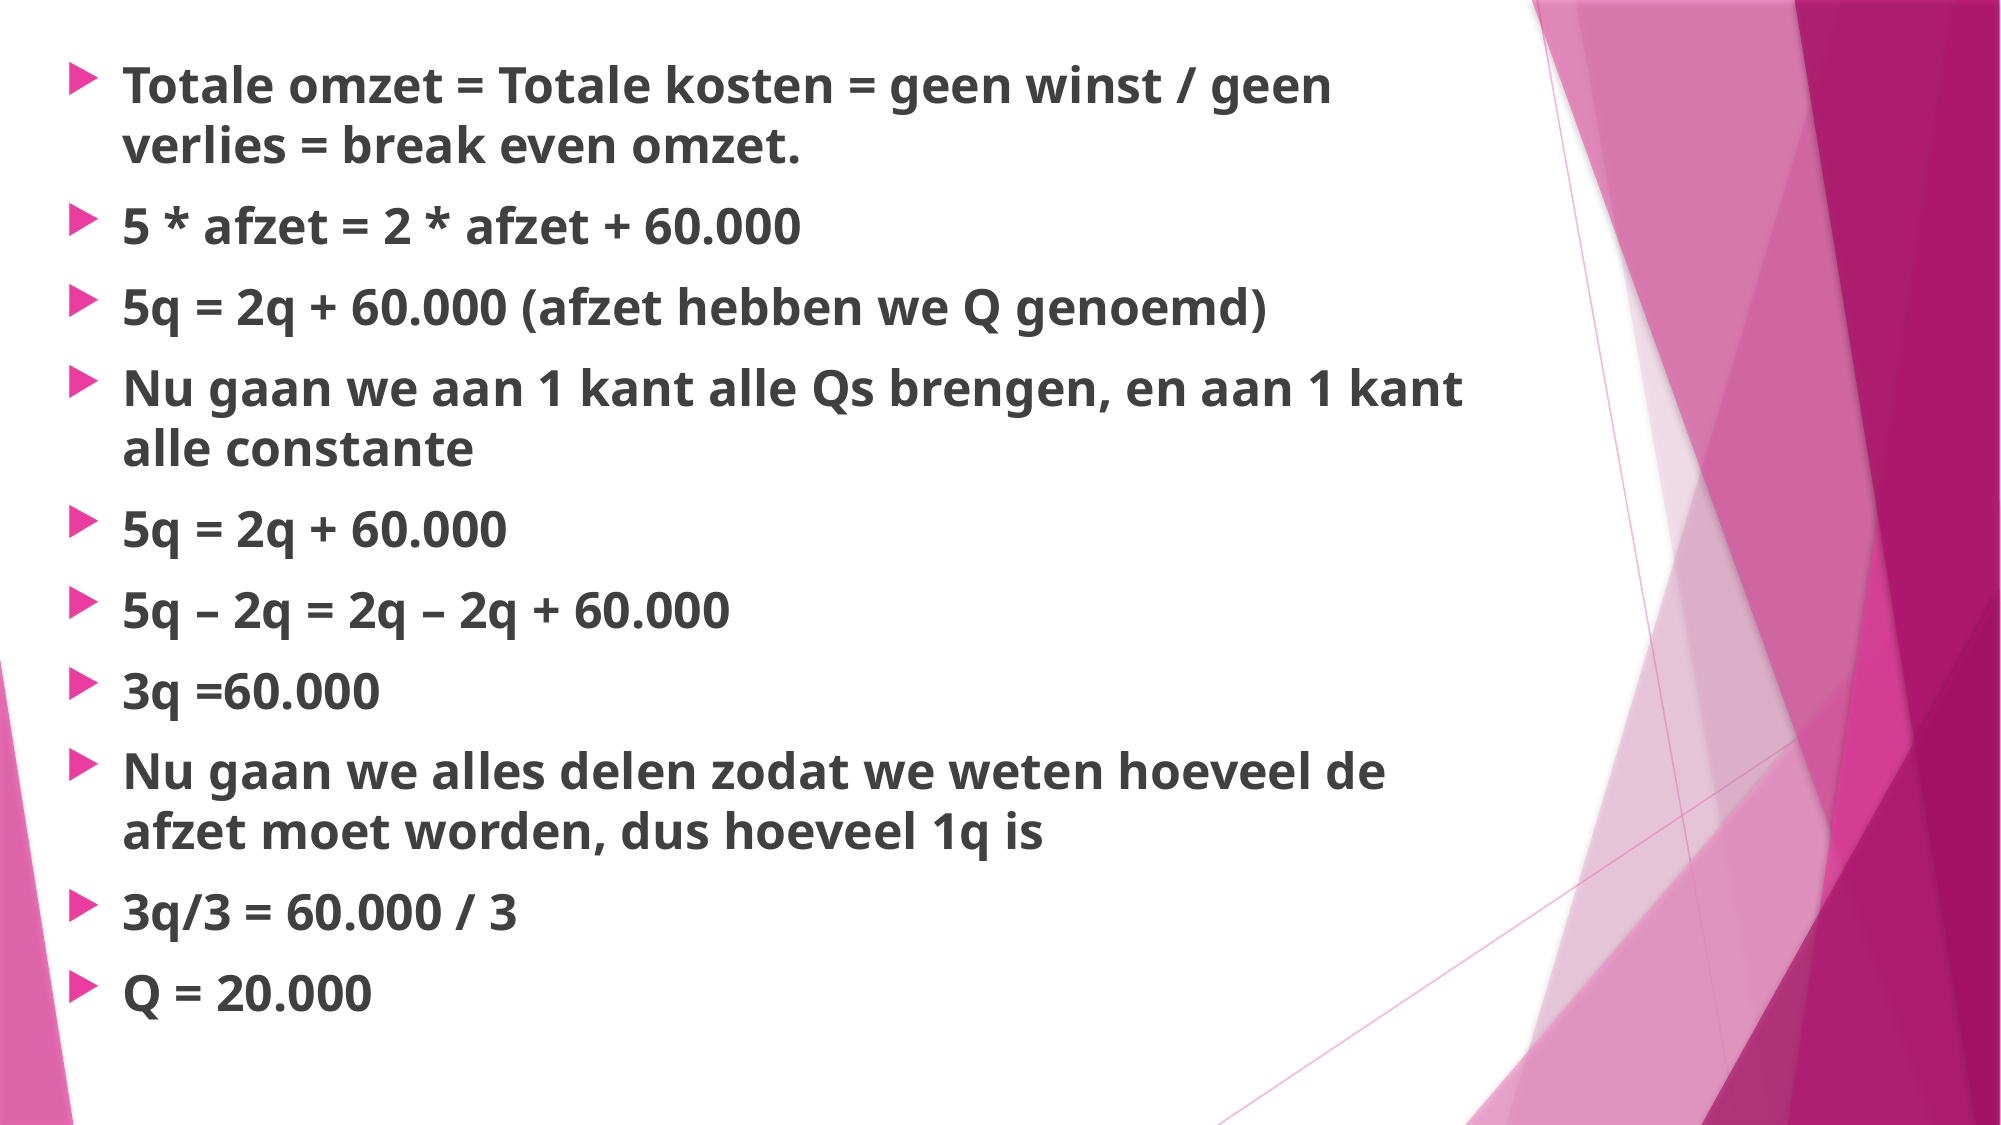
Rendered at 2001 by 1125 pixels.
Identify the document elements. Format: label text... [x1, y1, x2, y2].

list Totale omzet = Totale kosten = geen winst / geen verlies = break even omzet. 5 * afzet = 2 * afzet + 60.000 5q = 2q + 60.000 (afzet hebben we Q genoemd) Nu gaan we aan 1 kant alle Qs brengen, en aan 1 kant alle constante 5q = 2q + 60.000 5q – 2q = 2q – 2q + 60.000 3q =60.000 Nu gaan we alles delen zodat we weten hoeveel de afzet moet worden, dus hoeveel 1q is 3q/3 = 60.000 / 3 Q = 20.000 [50, 46, 1522, 992]
